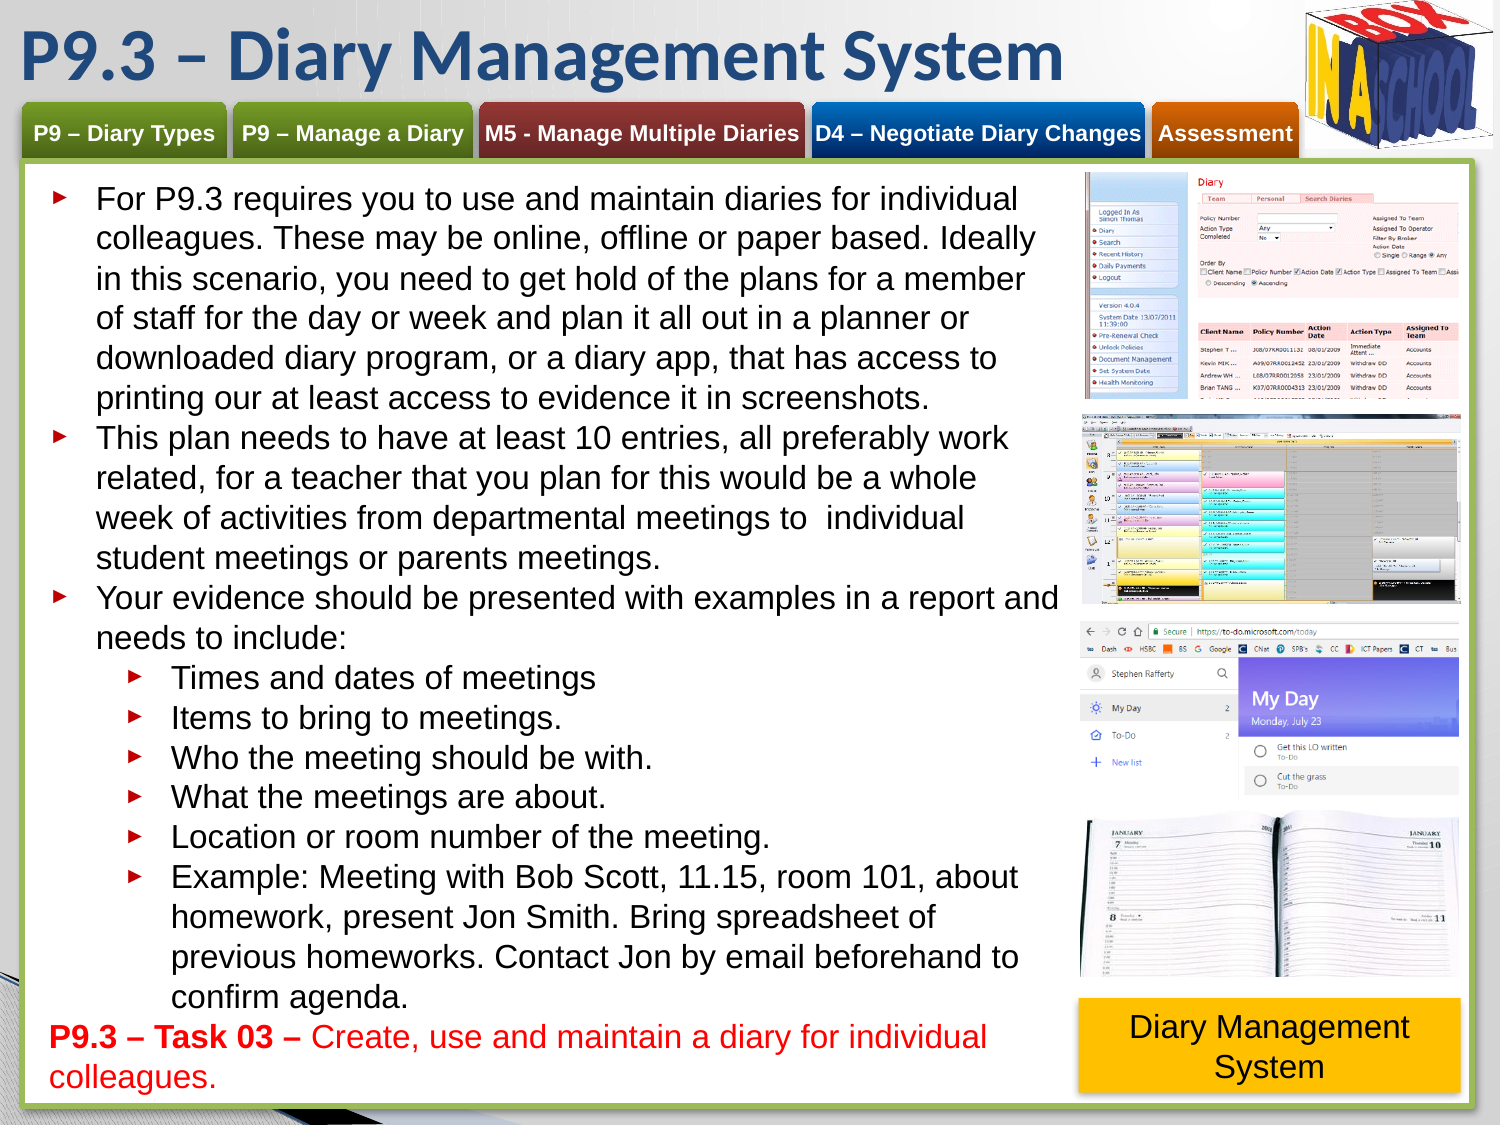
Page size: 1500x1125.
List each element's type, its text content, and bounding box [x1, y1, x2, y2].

text_box For P9.3 requires you to use and maintain diaries for individual colleagues. These may be online, offline or paper based. Ideally in this scenario, you need to get hold of the plans for a member of staff for the day or week and plan it all out in a planner or downloaded diary program, or a diary app, that has access to printing our at least access to evidence it in screenshots. This plan needs to have at least 10 entries, all preferably work related, for a teacher that you plan for this would be a whole week of activities from departmental meetings to individual student meetings or parents meetings. Your evidence should be presented with examples in a report and needs to include: Times and dates of meetings Items to bring to meetings. Who the meeting should be with. What the meetings are about. Location or room number of the meeting. Example: Meeting with Bob Scott, 11.15, room 101, about homework, present Jon Smith. Bring spreadsheet of previous homeworks. Contact Jon by email beforehand to confirm agenda. P9.3 – Task 03 – Create, use and maintain a diary for individual colleagues. [34, 169, 1079, 1103]
text_box Diary Management System [1078, 998, 1461, 1093]
title P9.3 – Diary Management System [5, 0, 1270, 102]
picture [281, 1114, 303, 1125]
picture [1305, 0, 1494, 149]
picture [1080, 172, 1459, 399]
picture [1080, 810, 1459, 977]
picture [1080, 621, 1459, 799]
picture [1082, 414, 1461, 604]
